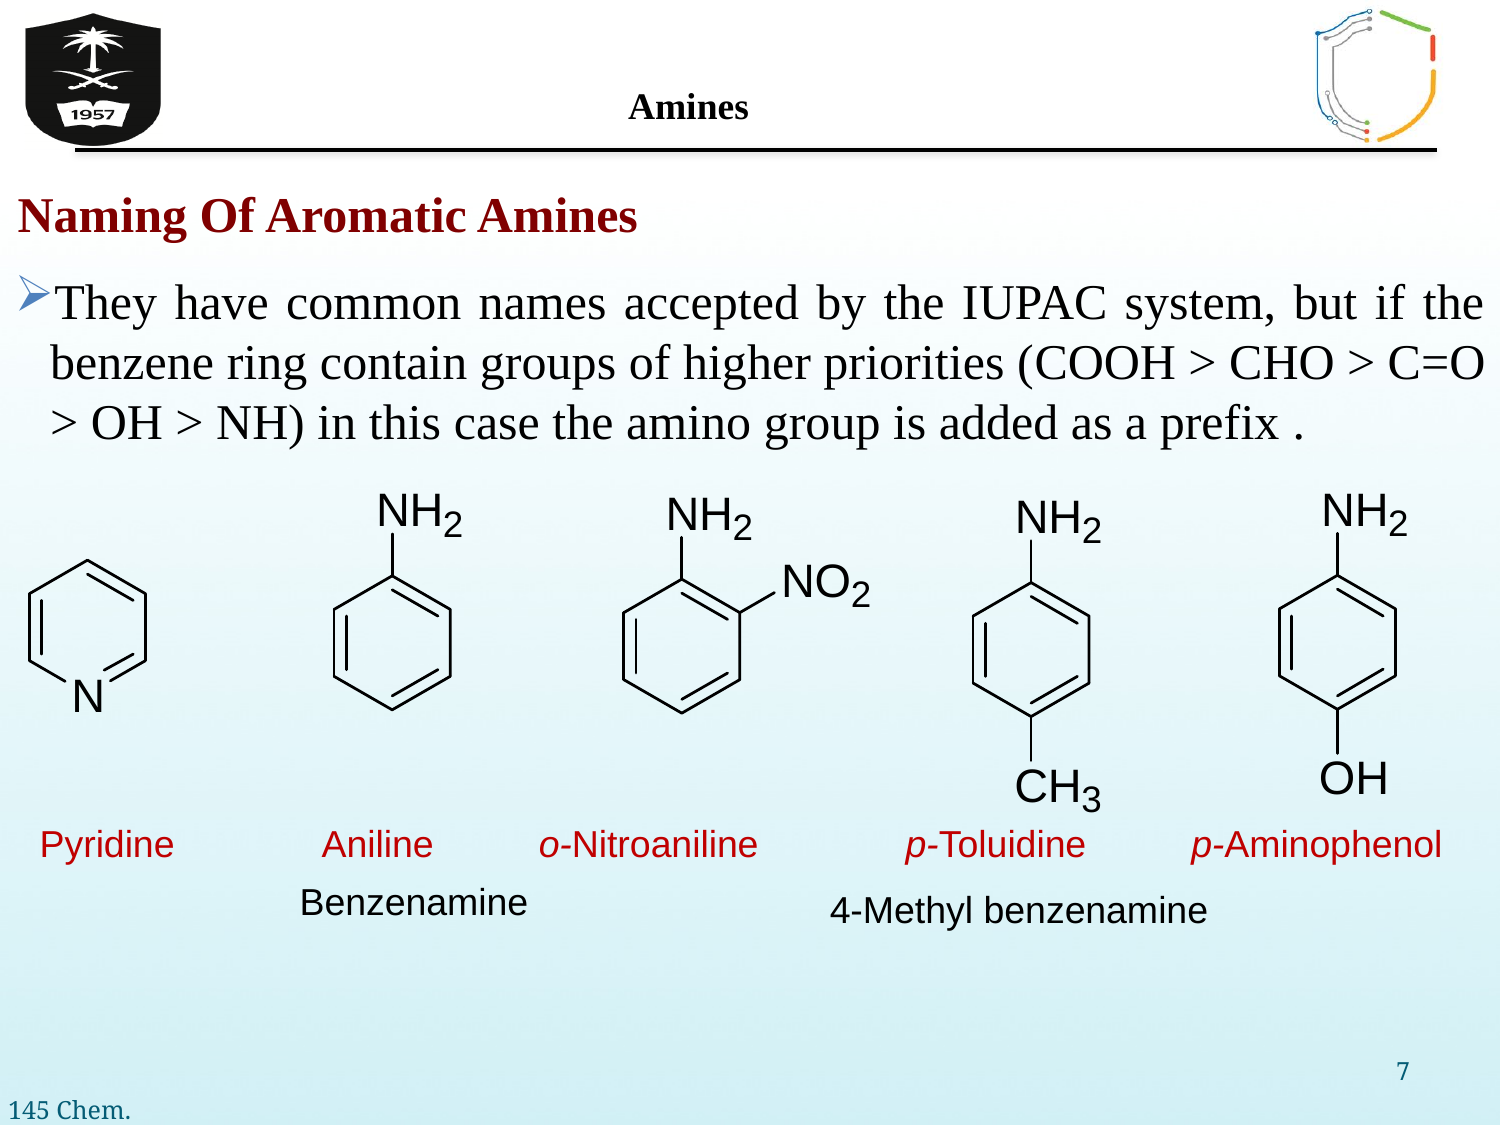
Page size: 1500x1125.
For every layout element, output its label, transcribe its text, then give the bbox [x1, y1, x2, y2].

picture [0, 458, 1500, 1125]
text_box 145 Chem. [8, 1065, 559, 1125]
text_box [24, 490, 1410, 813]
slide_number 7 [1074, 1042, 1425, 1103]
text_box Pyridine Aniline o-Nitroaniline p-Toluidine p-Aminophenol [24, 812, 1500, 873]
text_box They have common names accepted by the IUPAC system, but if the benzene ring contain groups of higher priorities (COOH > CHO > C=O > OH > NH) in this case the amino group is added as a prefix . [0, 262, 1500, 458]
text_box 4-Methyl benzenamine [815, 879, 1223, 939]
picture [0, 0, 1500, 262]
text_box Benzenamine [284, 870, 543, 930]
text_box Amines [613, 74, 764, 135]
text_box Naming Of Aromatic Amines [3, 174, 654, 250]
